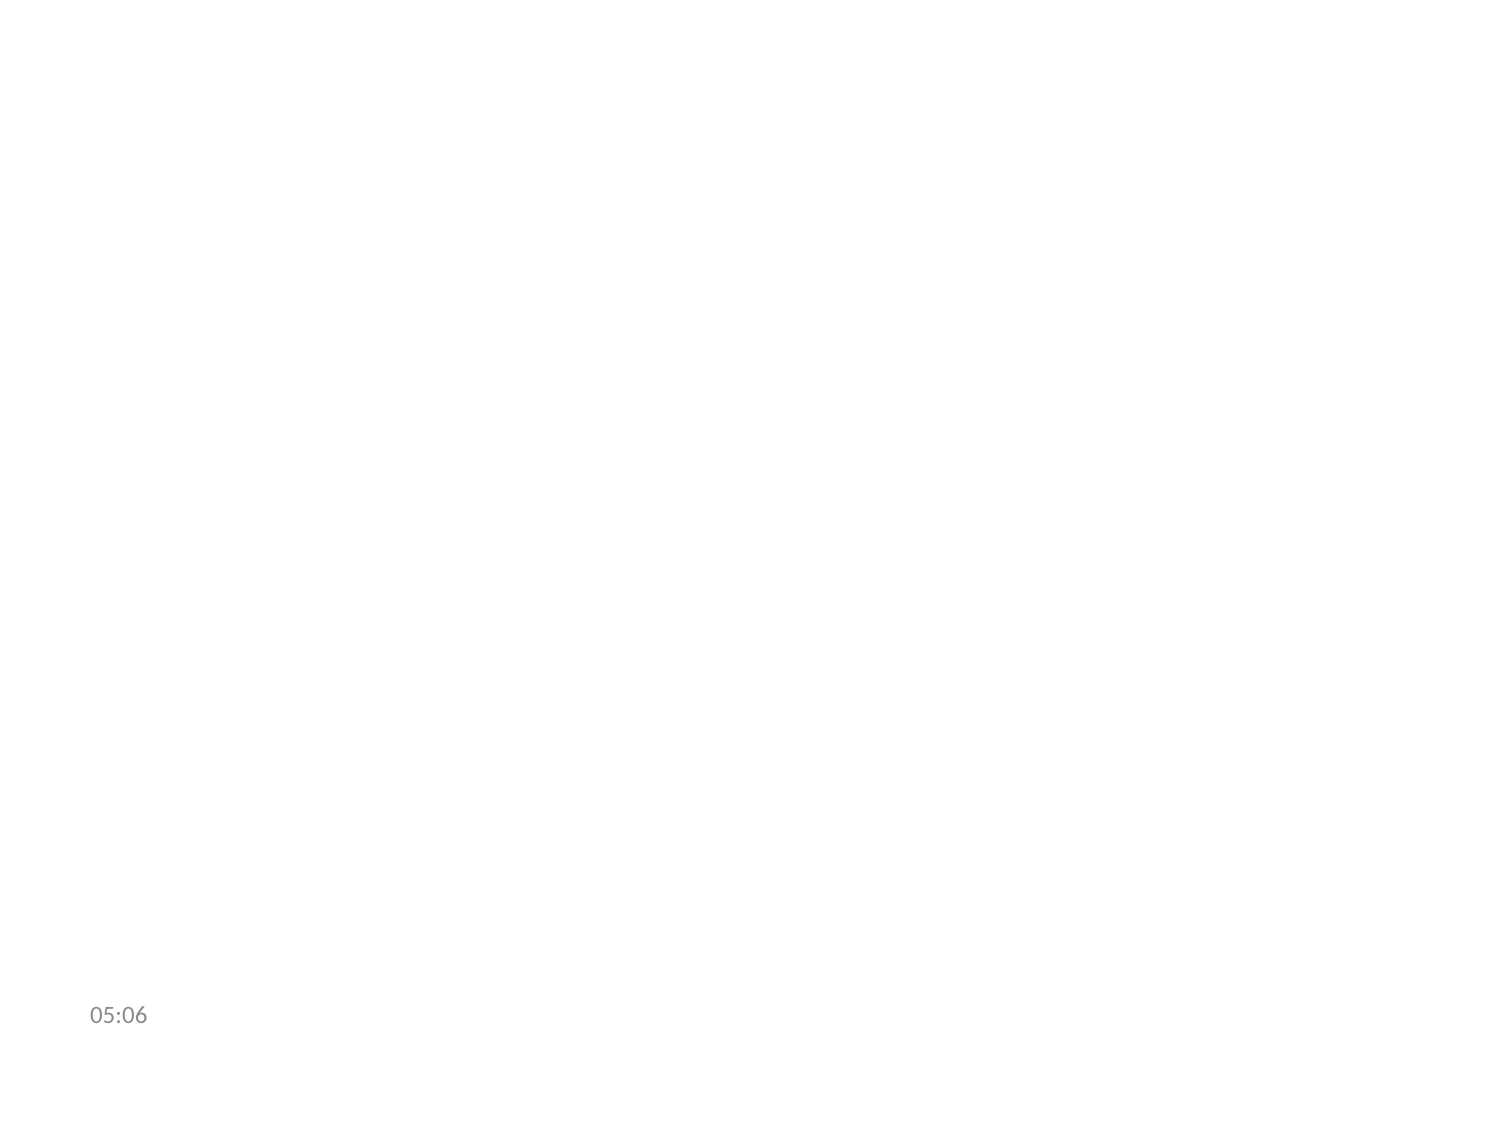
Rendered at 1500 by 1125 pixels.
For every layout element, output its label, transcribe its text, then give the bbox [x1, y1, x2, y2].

text_box 15:35 [75, 983, 425, 1044]
